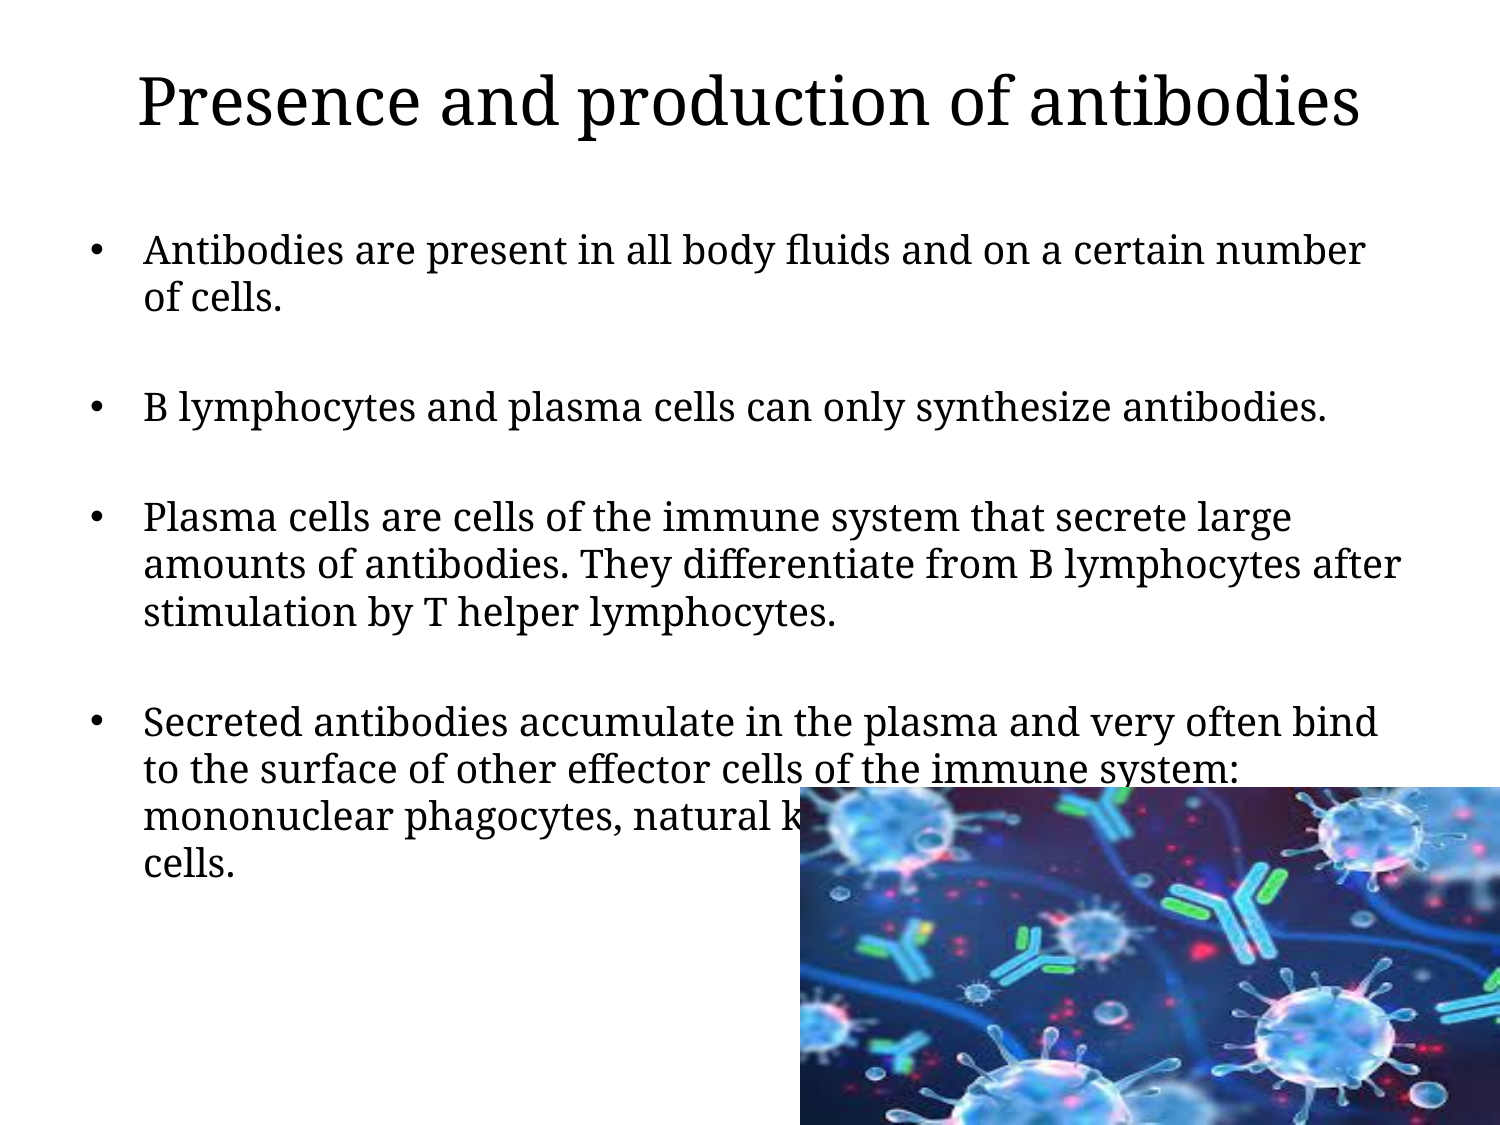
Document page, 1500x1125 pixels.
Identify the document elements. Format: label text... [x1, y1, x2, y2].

picture [799, 787, 1500, 1125]
title Presence and production of antibodies [75, 45, 1425, 162]
list Antibodies are present in all body fluids and on a certain number of cells. B lymphocytes and plasma cells can only synthesize antibodies. Plasma cells are cells of the immune system that secrete large amounts of antibodies. They differentiate from B lymphocytes after stimulation by T helper lymphocytes. Secreted antibodies accumulate in the plasma and very often bind to the surface of other effector cells of the immune system: mononuclear phagocytes, natural killer cells (NK cells) and mast cells. [75, 162, 1425, 905]
